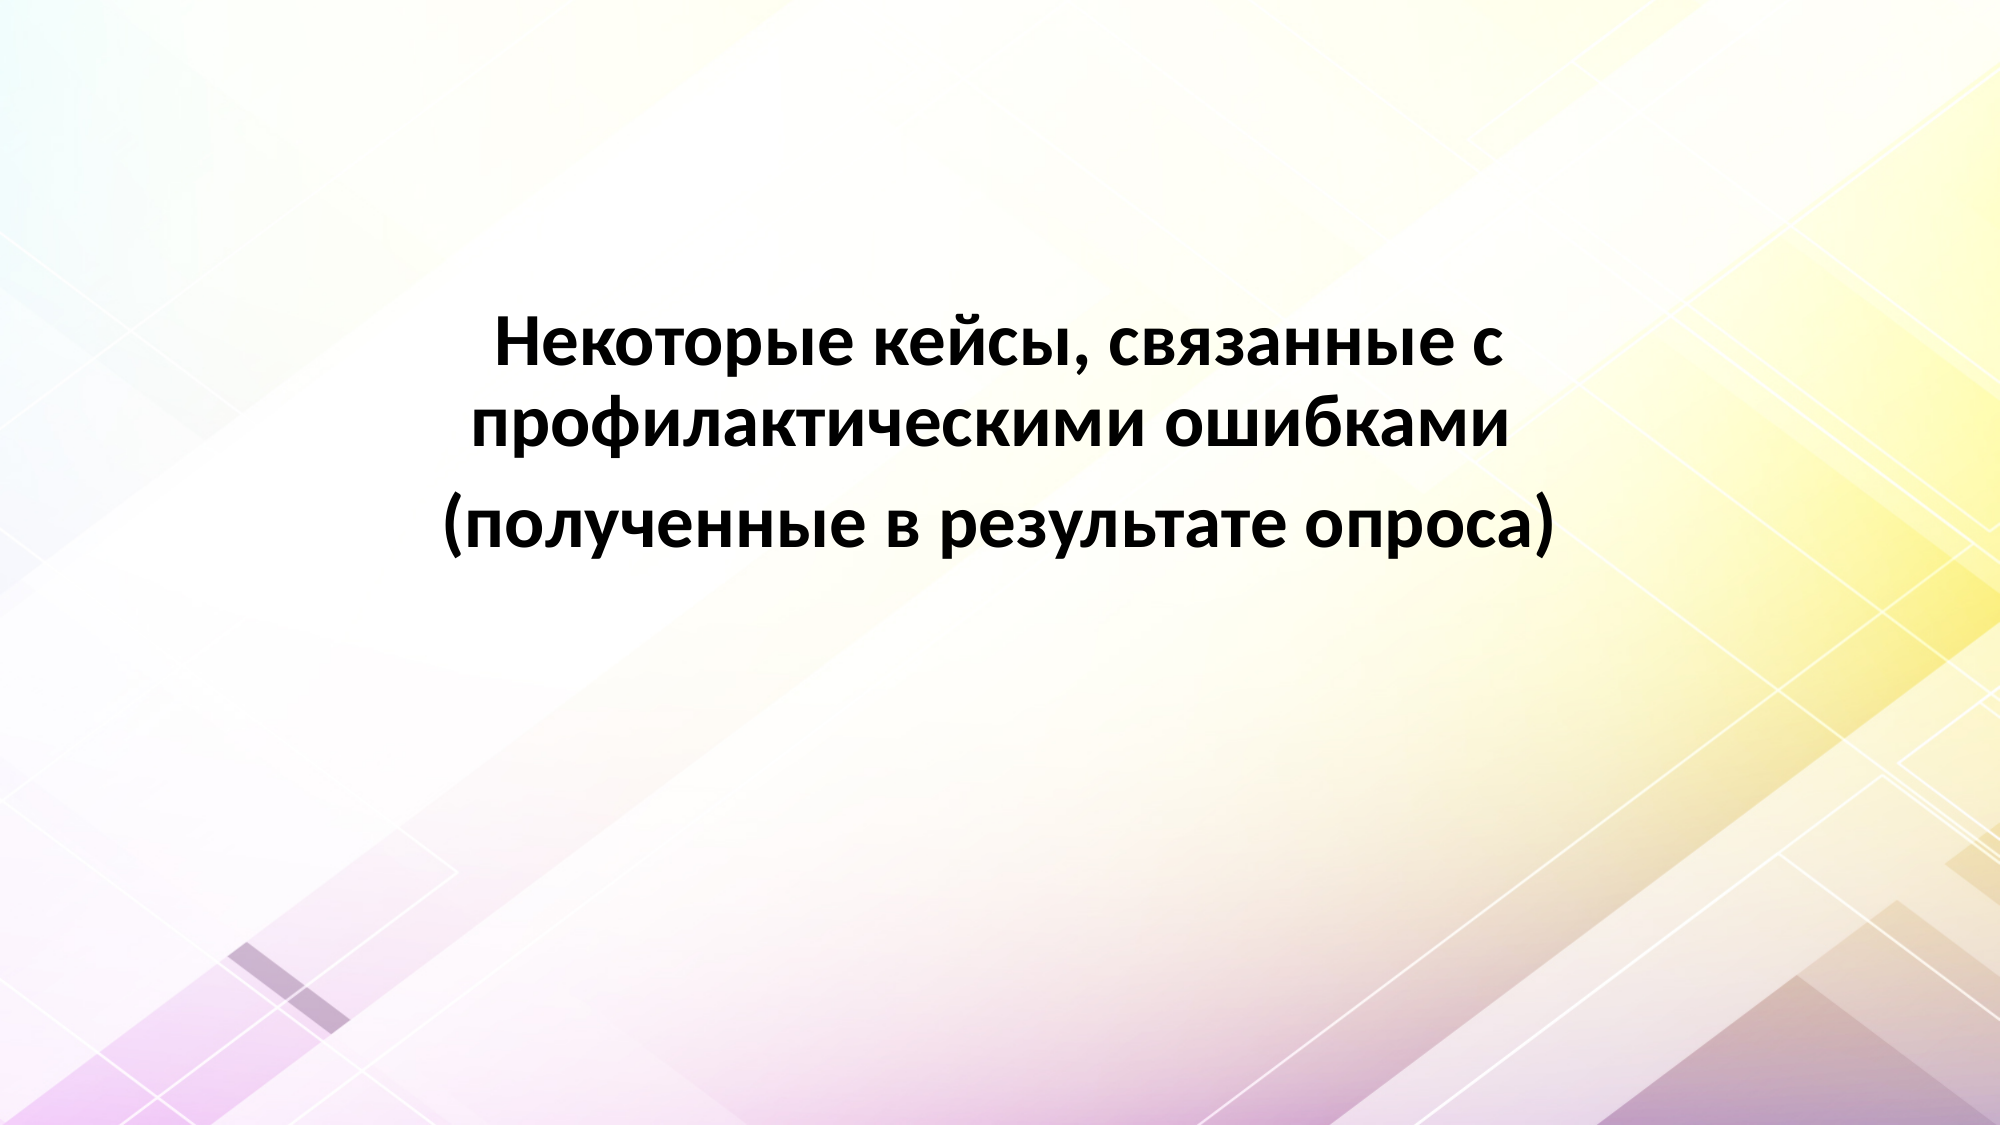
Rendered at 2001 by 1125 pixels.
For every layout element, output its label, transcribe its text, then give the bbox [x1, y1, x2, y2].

list Некоторые кейсы, связанные с профилактическими ошибками (полученные в результате опроса) [137, 292, 1863, 1014]
picture [0, 0, 2000, 1125]
